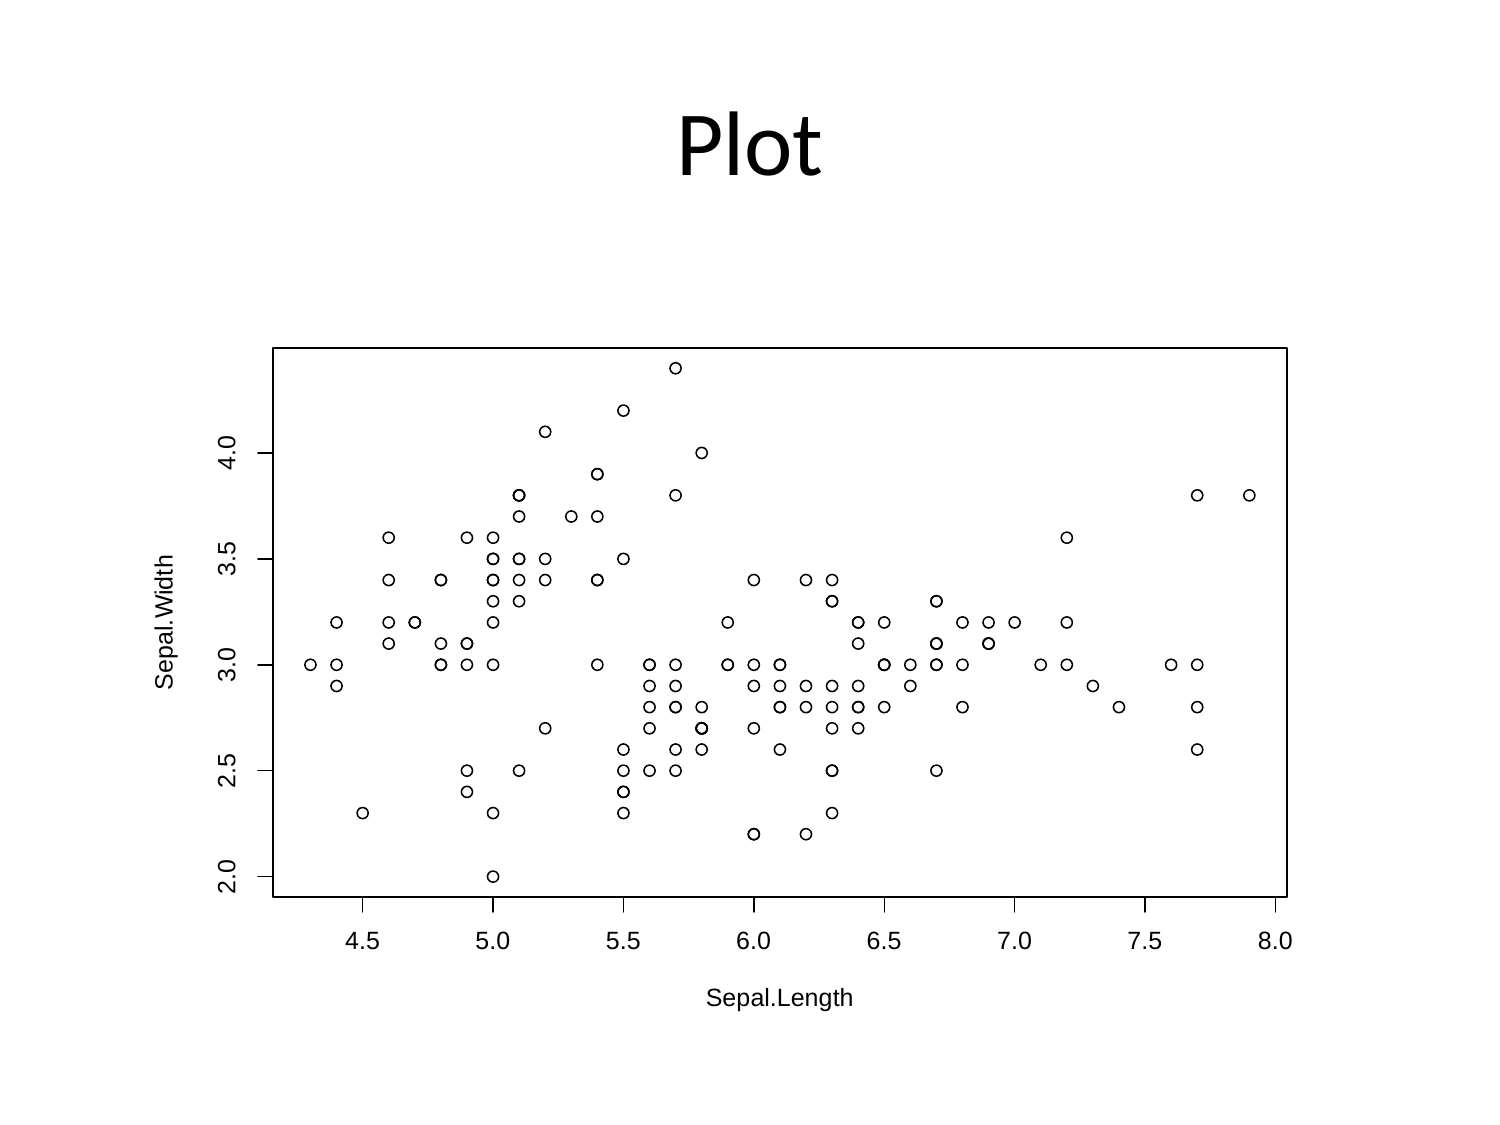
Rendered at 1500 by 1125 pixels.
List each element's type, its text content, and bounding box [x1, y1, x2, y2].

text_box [149, 224, 1351, 1051]
title Plot [75, 45, 1425, 233]
